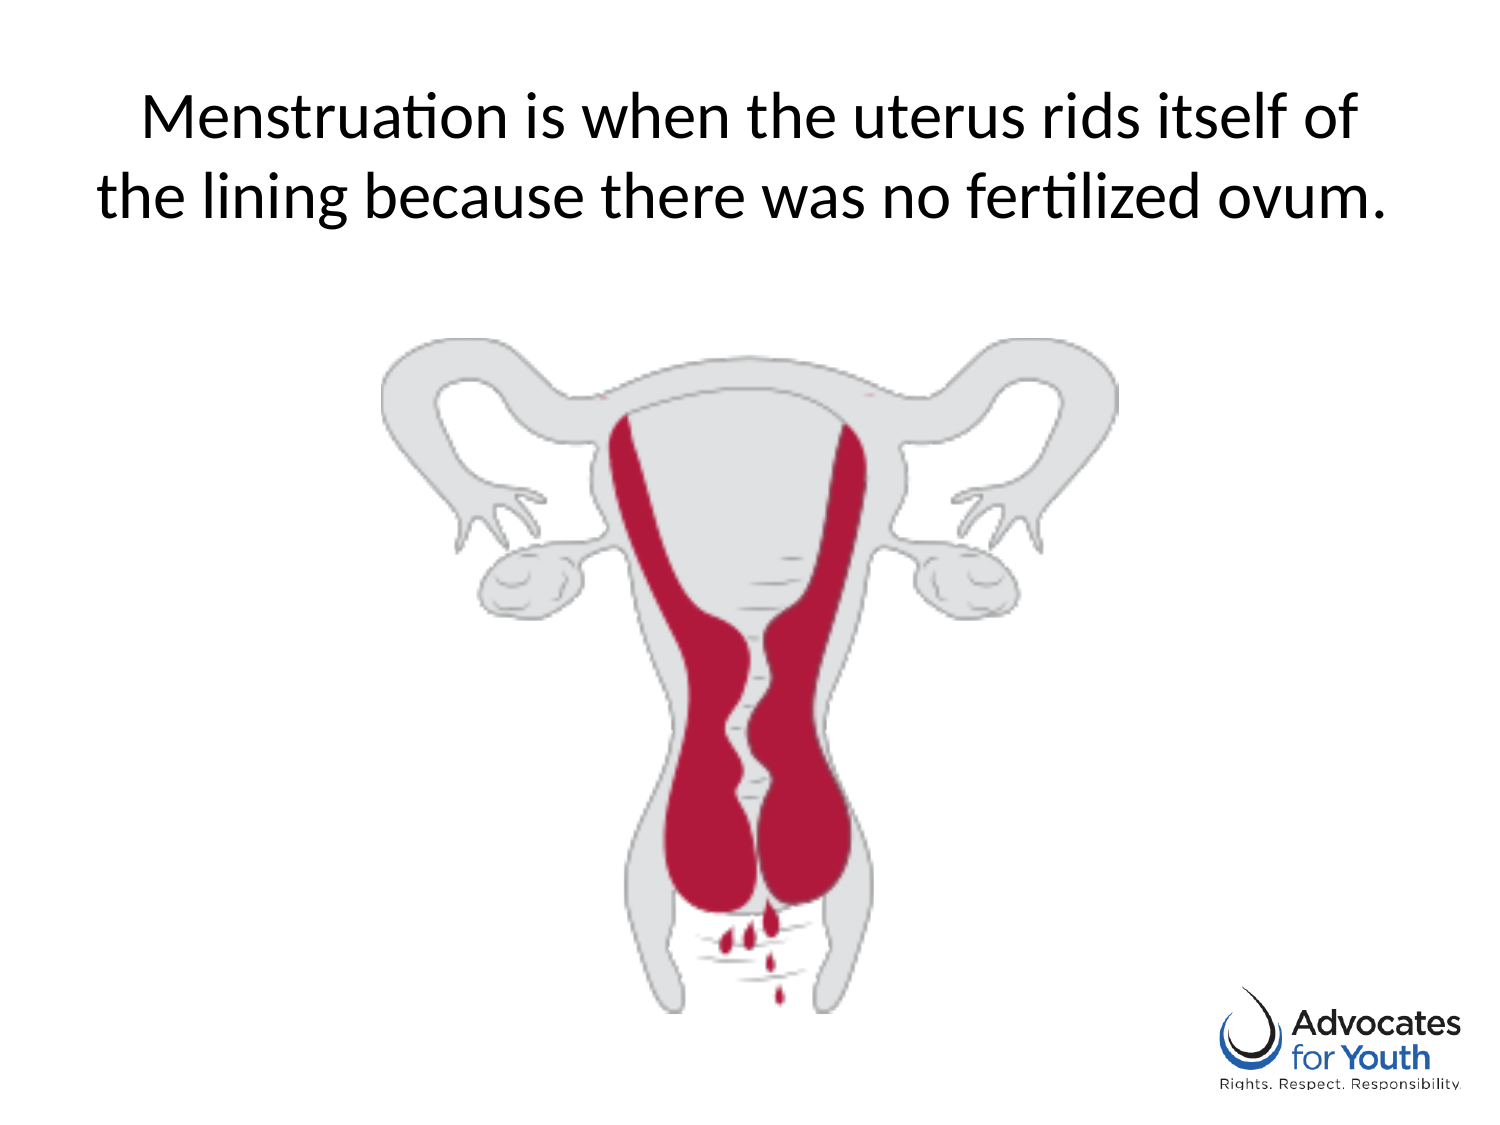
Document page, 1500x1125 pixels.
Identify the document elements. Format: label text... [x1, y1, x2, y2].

picture [380, 338, 1120, 1014]
picture [1219, 986, 1461, 1090]
title Menstruation is when the uterus rids itself of the lining because there was no fertilized ovum. [75, 19, 1425, 284]
